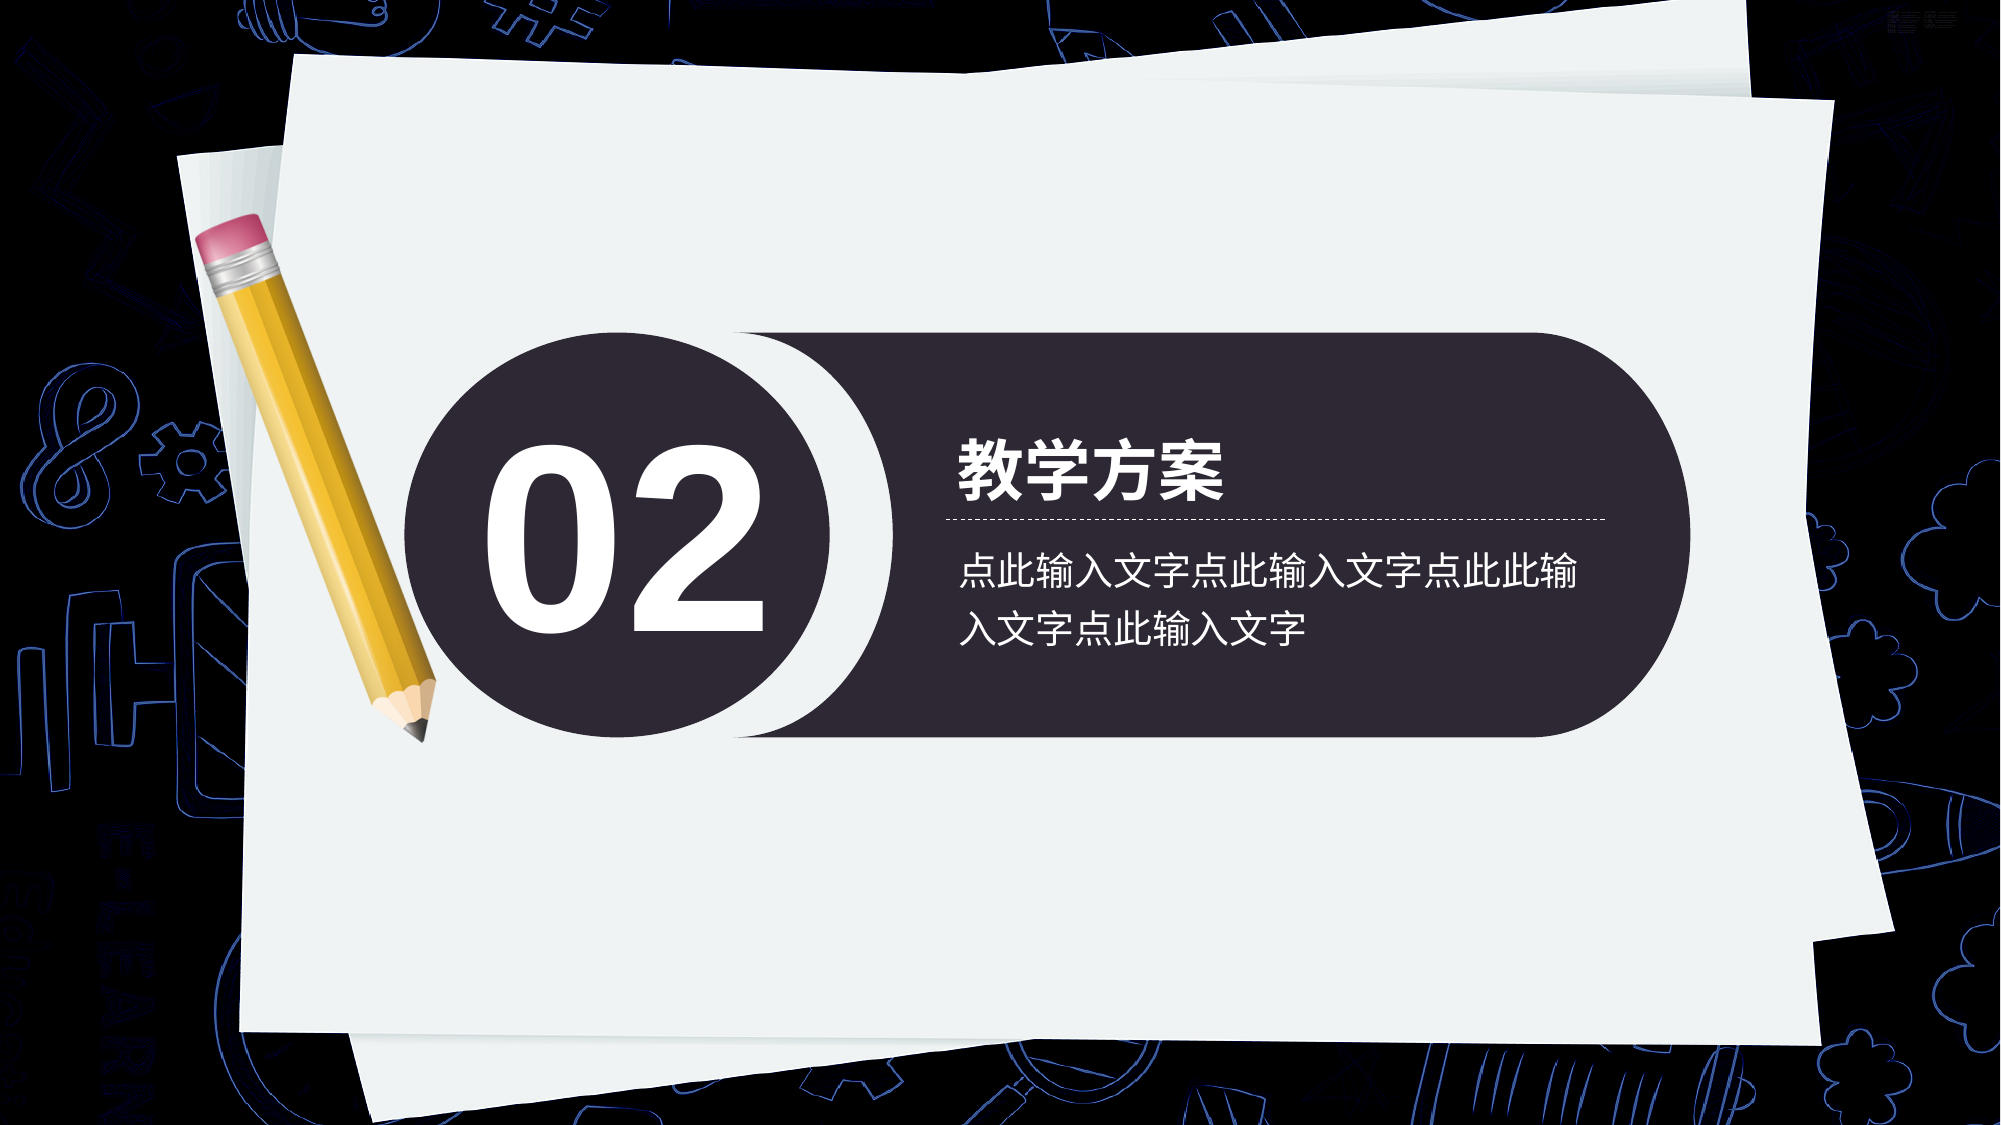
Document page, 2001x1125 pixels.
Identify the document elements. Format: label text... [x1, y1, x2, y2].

text_box 点此输入文字点此输入文字点此此输 入文字点此输入文字 [943, 527, 1637, 659]
text_box [789, 414, 831, 656]
text_box [501, 692, 753, 739]
picture [0, 0, 2001, 1125]
text_box 02 [501, 356, 789, 692]
text_box 教学方案 [943, 401, 1385, 516]
text_box [733, 331, 1692, 739]
text_box [515, 331, 719, 356]
